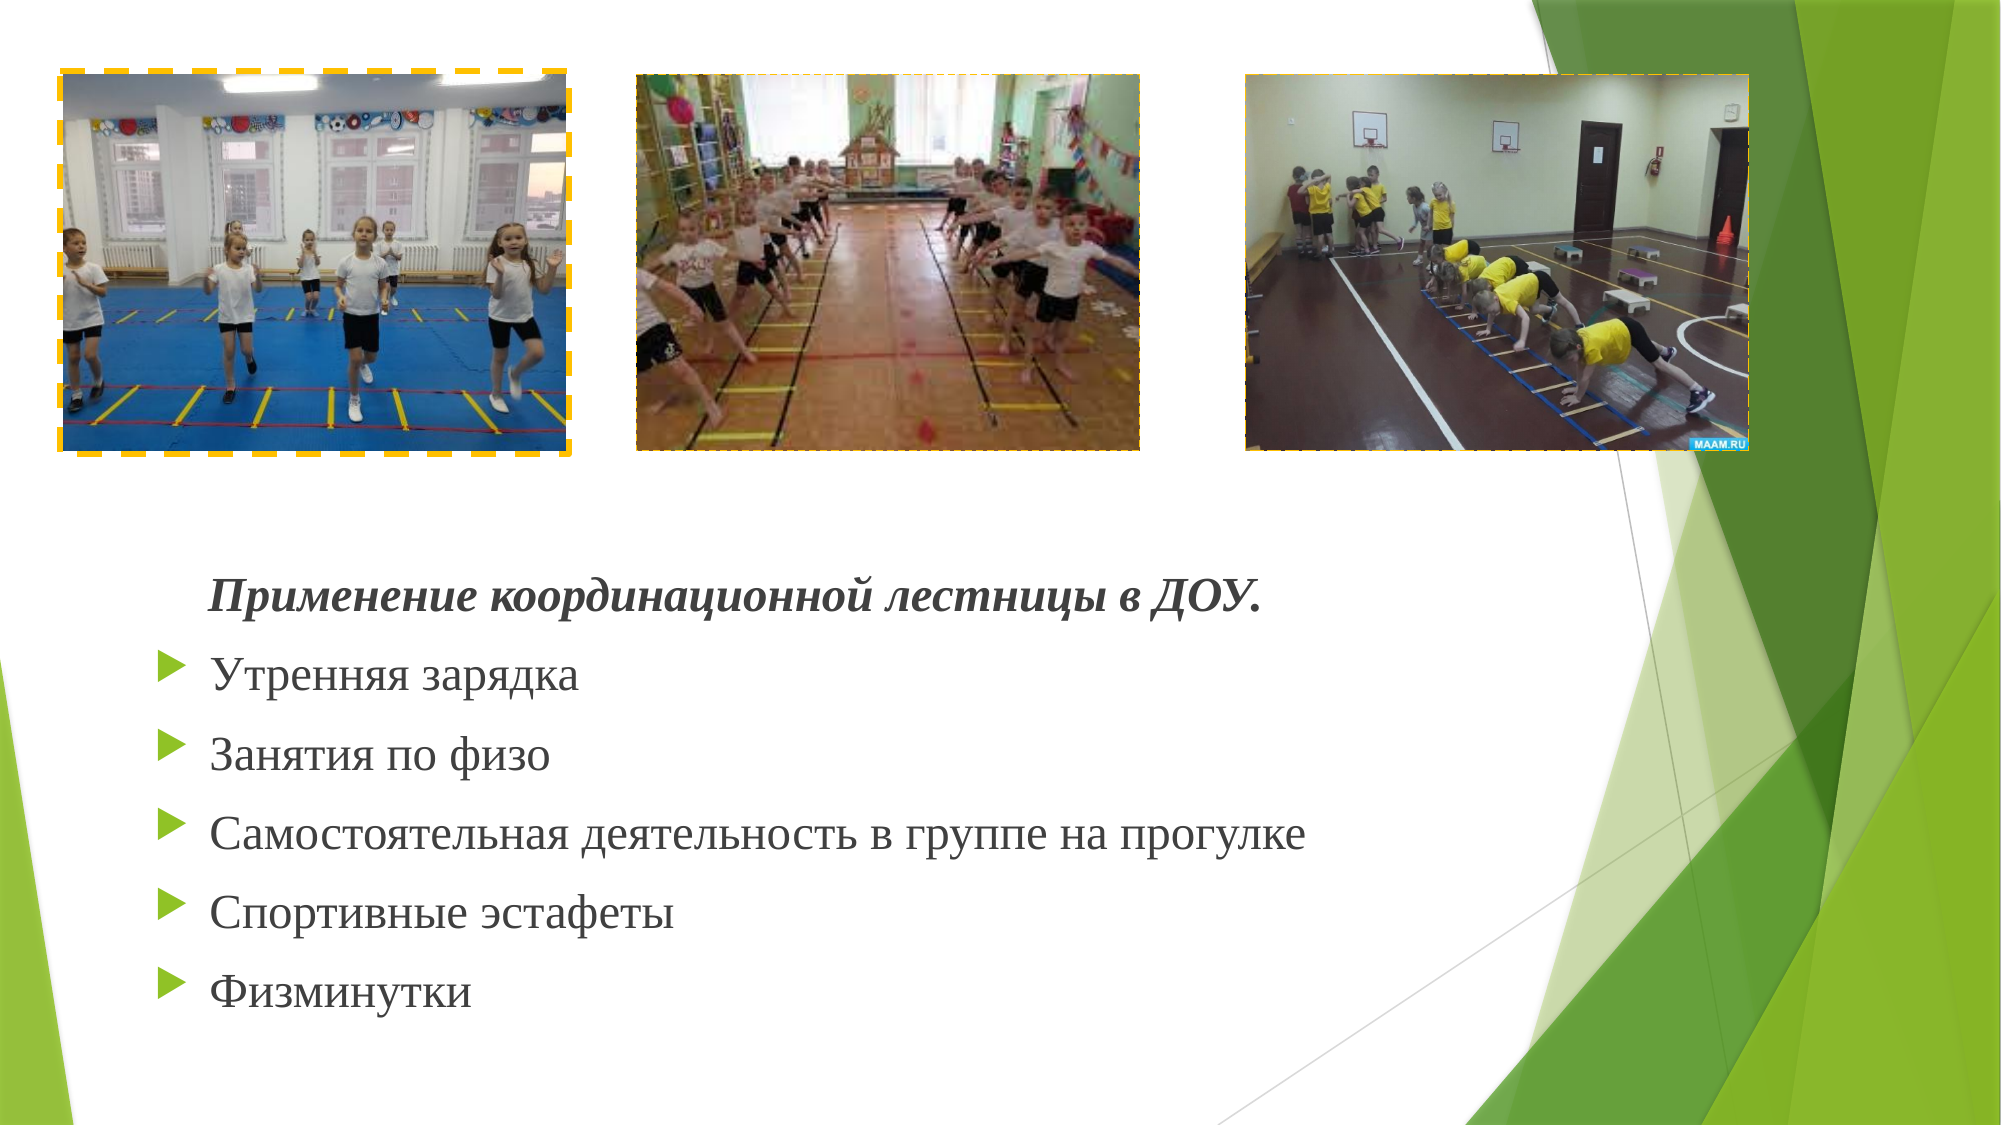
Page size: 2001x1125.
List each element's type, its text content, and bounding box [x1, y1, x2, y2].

text_box [38, 49, 89, 100]
picture [635, 73, 1140, 452]
picture [62, 73, 567, 452]
list Применение координационной лестницы в ДОУ. Утренняя зарядка Занятия по физо Самостоятельная деятельность в группе на прогулке Спортивные эстафеты Физминутки [139, 475, 1333, 1076]
picture [1245, 73, 1750, 452]
